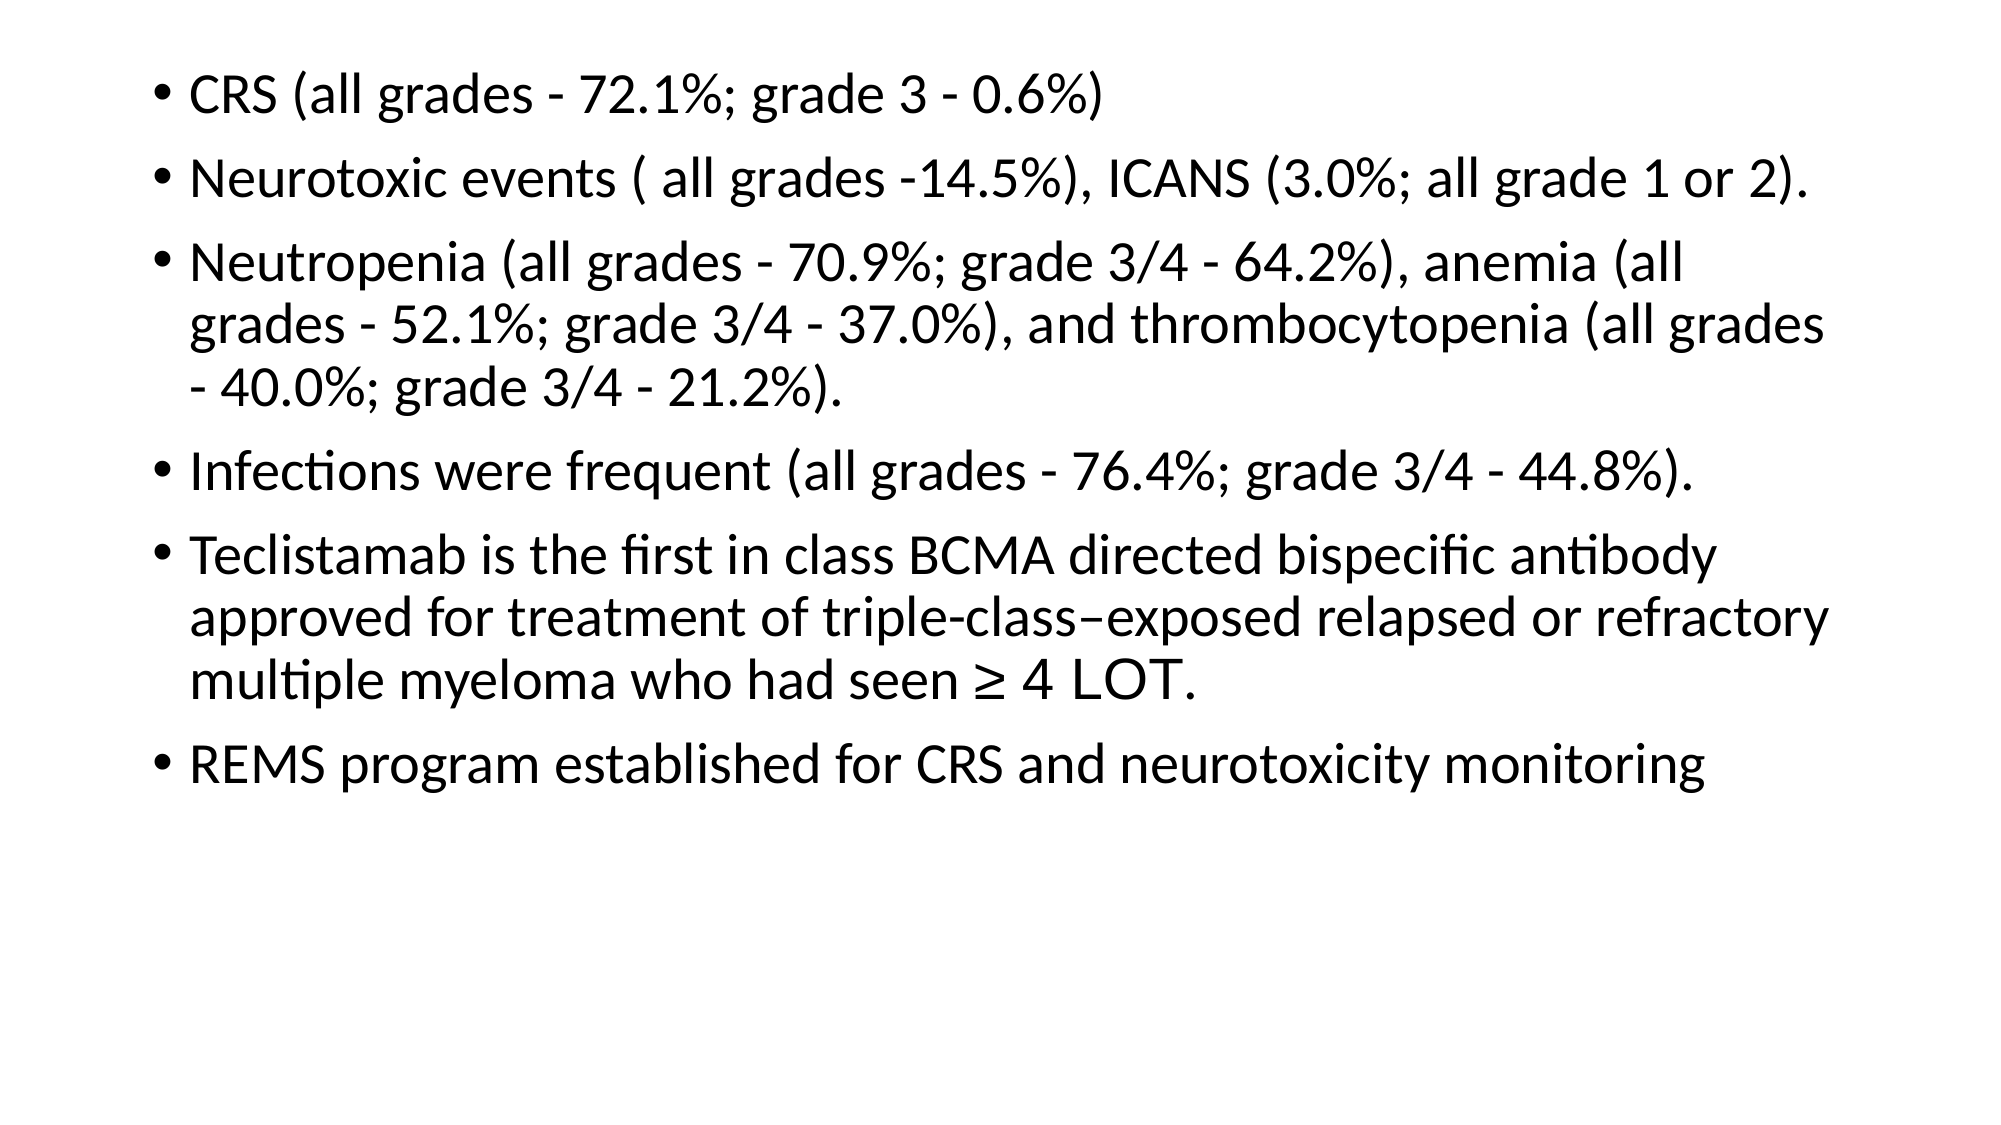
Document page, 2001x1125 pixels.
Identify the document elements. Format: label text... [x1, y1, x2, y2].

list CRS (all grades - 72.1%; grade 3 - 0.6%) Neurotoxic events ( all grades -14.5%), ICANS (3.0%; all grade 1 or 2). Neutropenia (all grades - 70.9%; grade 3/4 - 64.2%), anemia (all grades - 52.1%; grade 3/4 - 37.0%), and thrombocytopenia (all grades - 40.0%; grade 3/4 - 21.2%). Infections were frequent (all grades - 76.4%; grade 3/4 - 44.8%). Teclistamab is the first in class BCMA directed bispecific antibody approved for treatment of triple-class–exposed relapsed or refractory multiple myeloma who had seen ≥ 4 LOT. REMS program established for CRS and neurotoxicity monitoring [137, 55, 1863, 1055]
